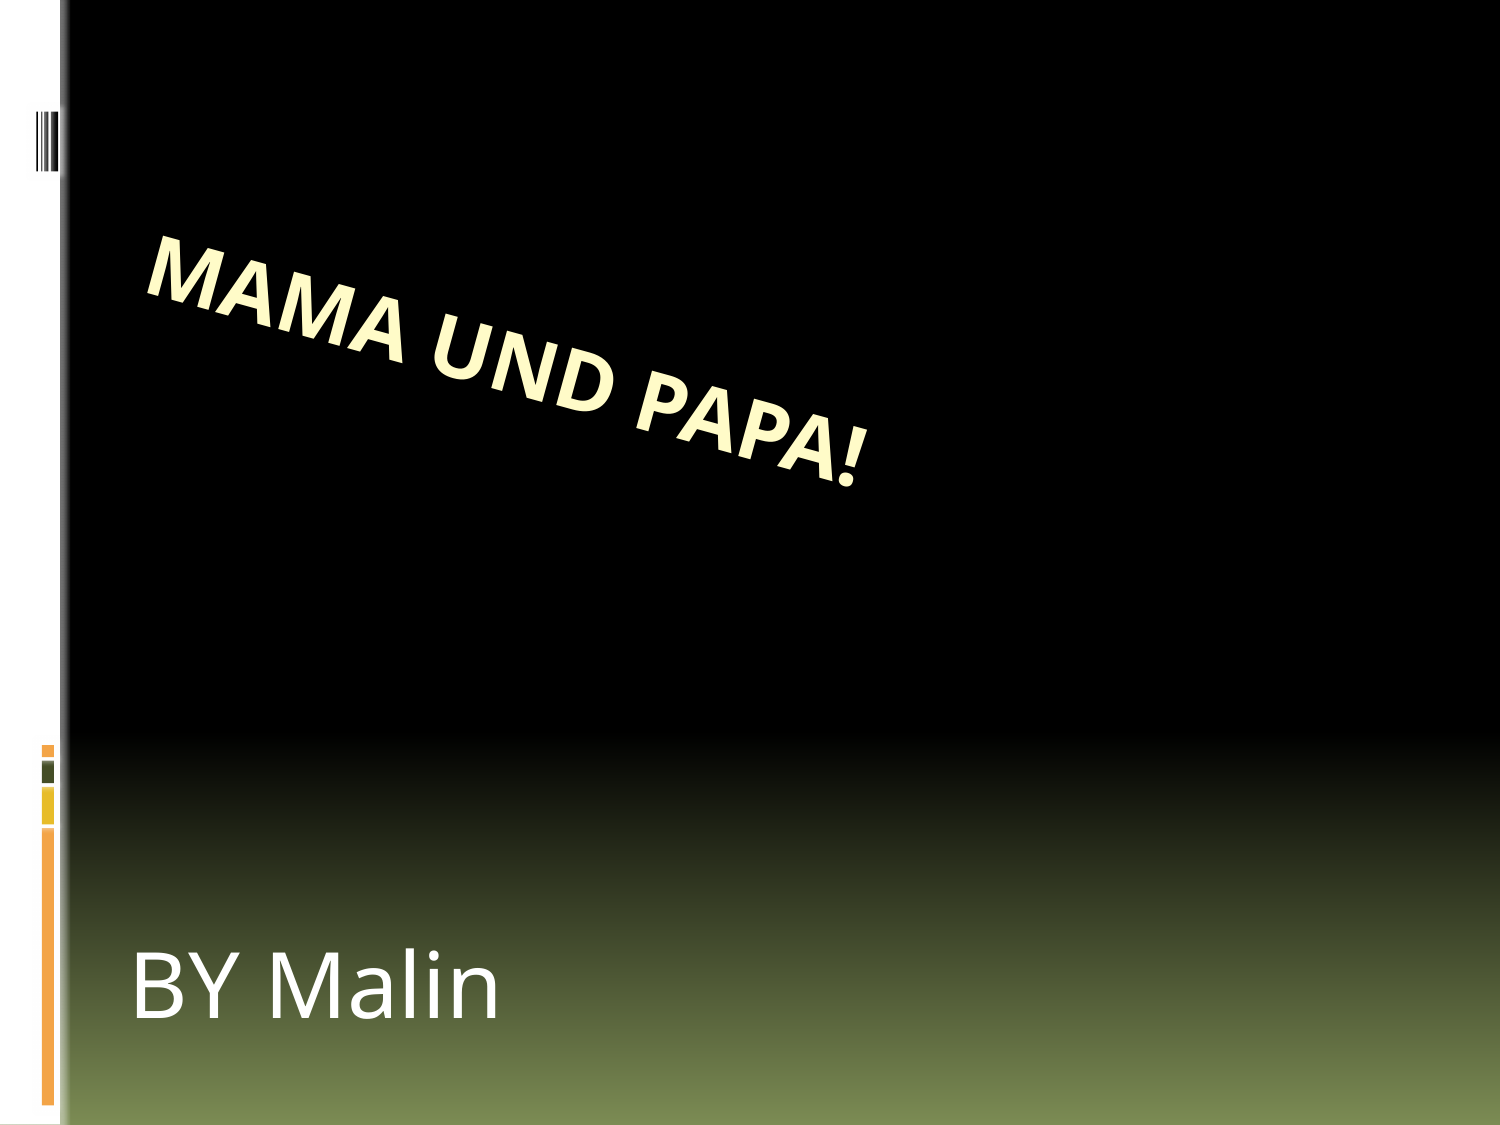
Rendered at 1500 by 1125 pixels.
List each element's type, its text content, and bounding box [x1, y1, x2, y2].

title Mama und Papa! [87, 200, 1203, 650]
subtitle BY Malin [112, 650, 1399, 1045]
